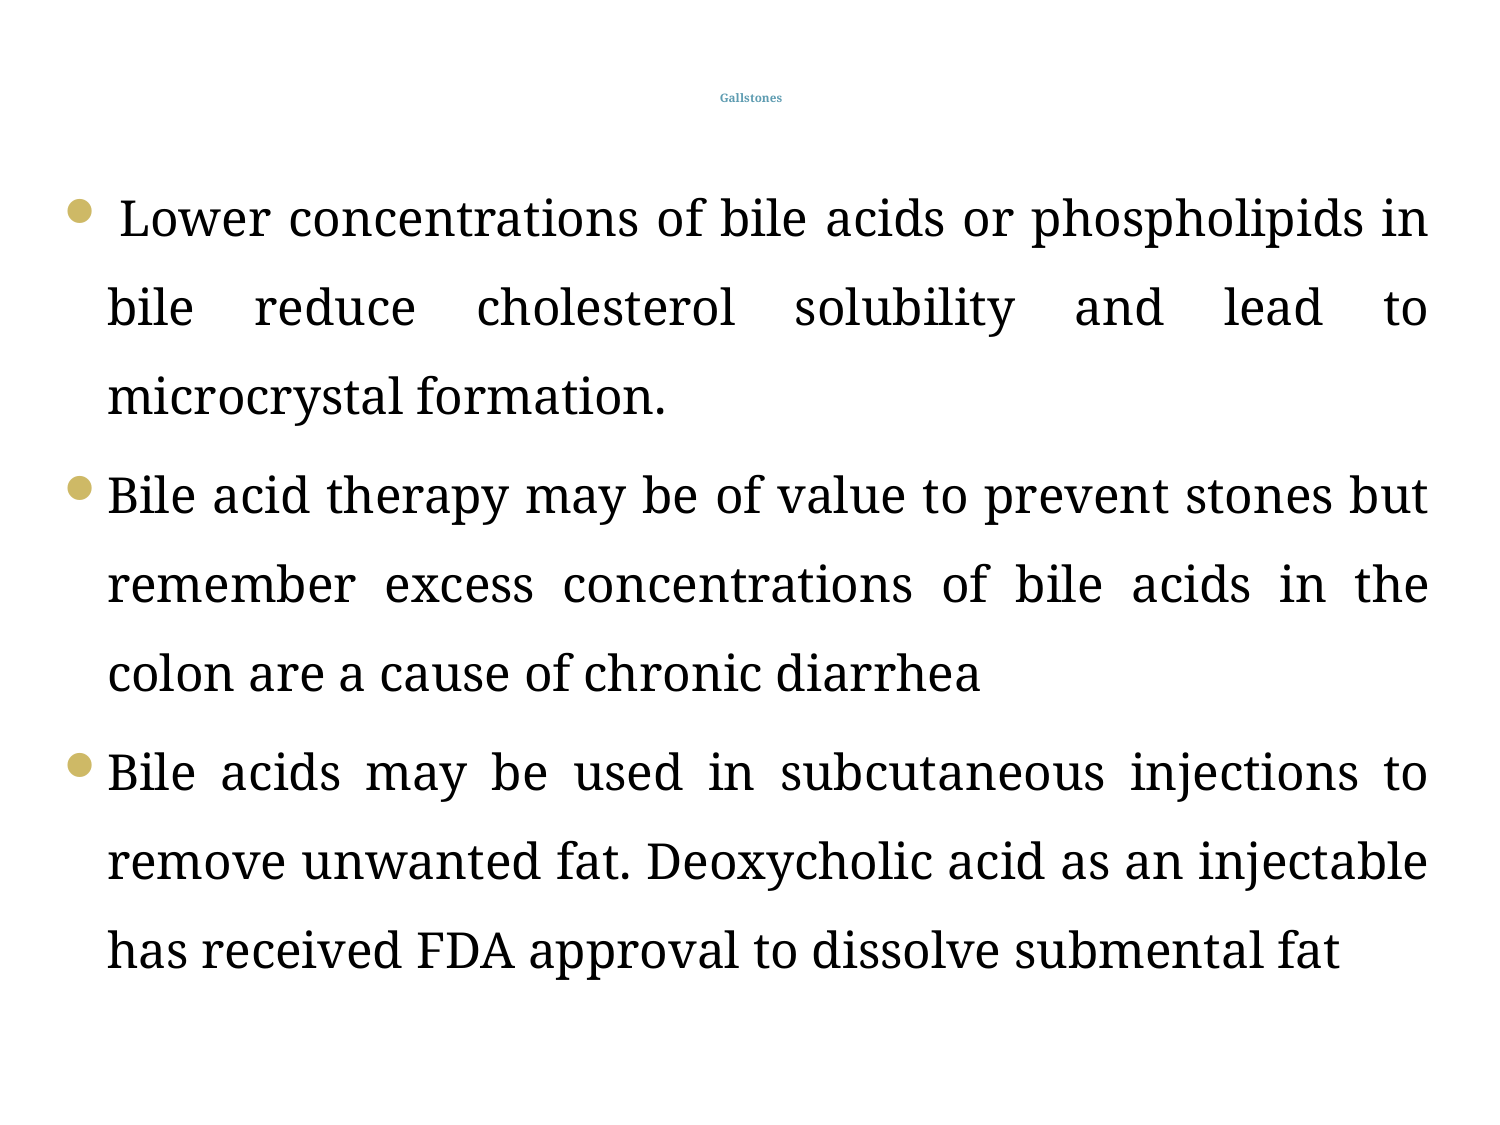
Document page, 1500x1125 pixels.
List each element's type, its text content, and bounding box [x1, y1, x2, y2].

list Lower concentrations of bile acids or phospholipids in bile reduce cholesterol solubility and lead to microcrystal formation. Bile acid therapy may be of value to prevent stones but remember excess concentrations of bile acids in the colon are a cause of chronic diarrhea Bile acids may be used in subcutaneous injections to remove unwanted fat. Deoxycholic acid as an injectable has received FDA approval to dissolve submental fat [49, 149, 1445, 1001]
title Gallstones [49, 24, 1450, 113]
slide_number 23 [715, 168, 791, 241]
